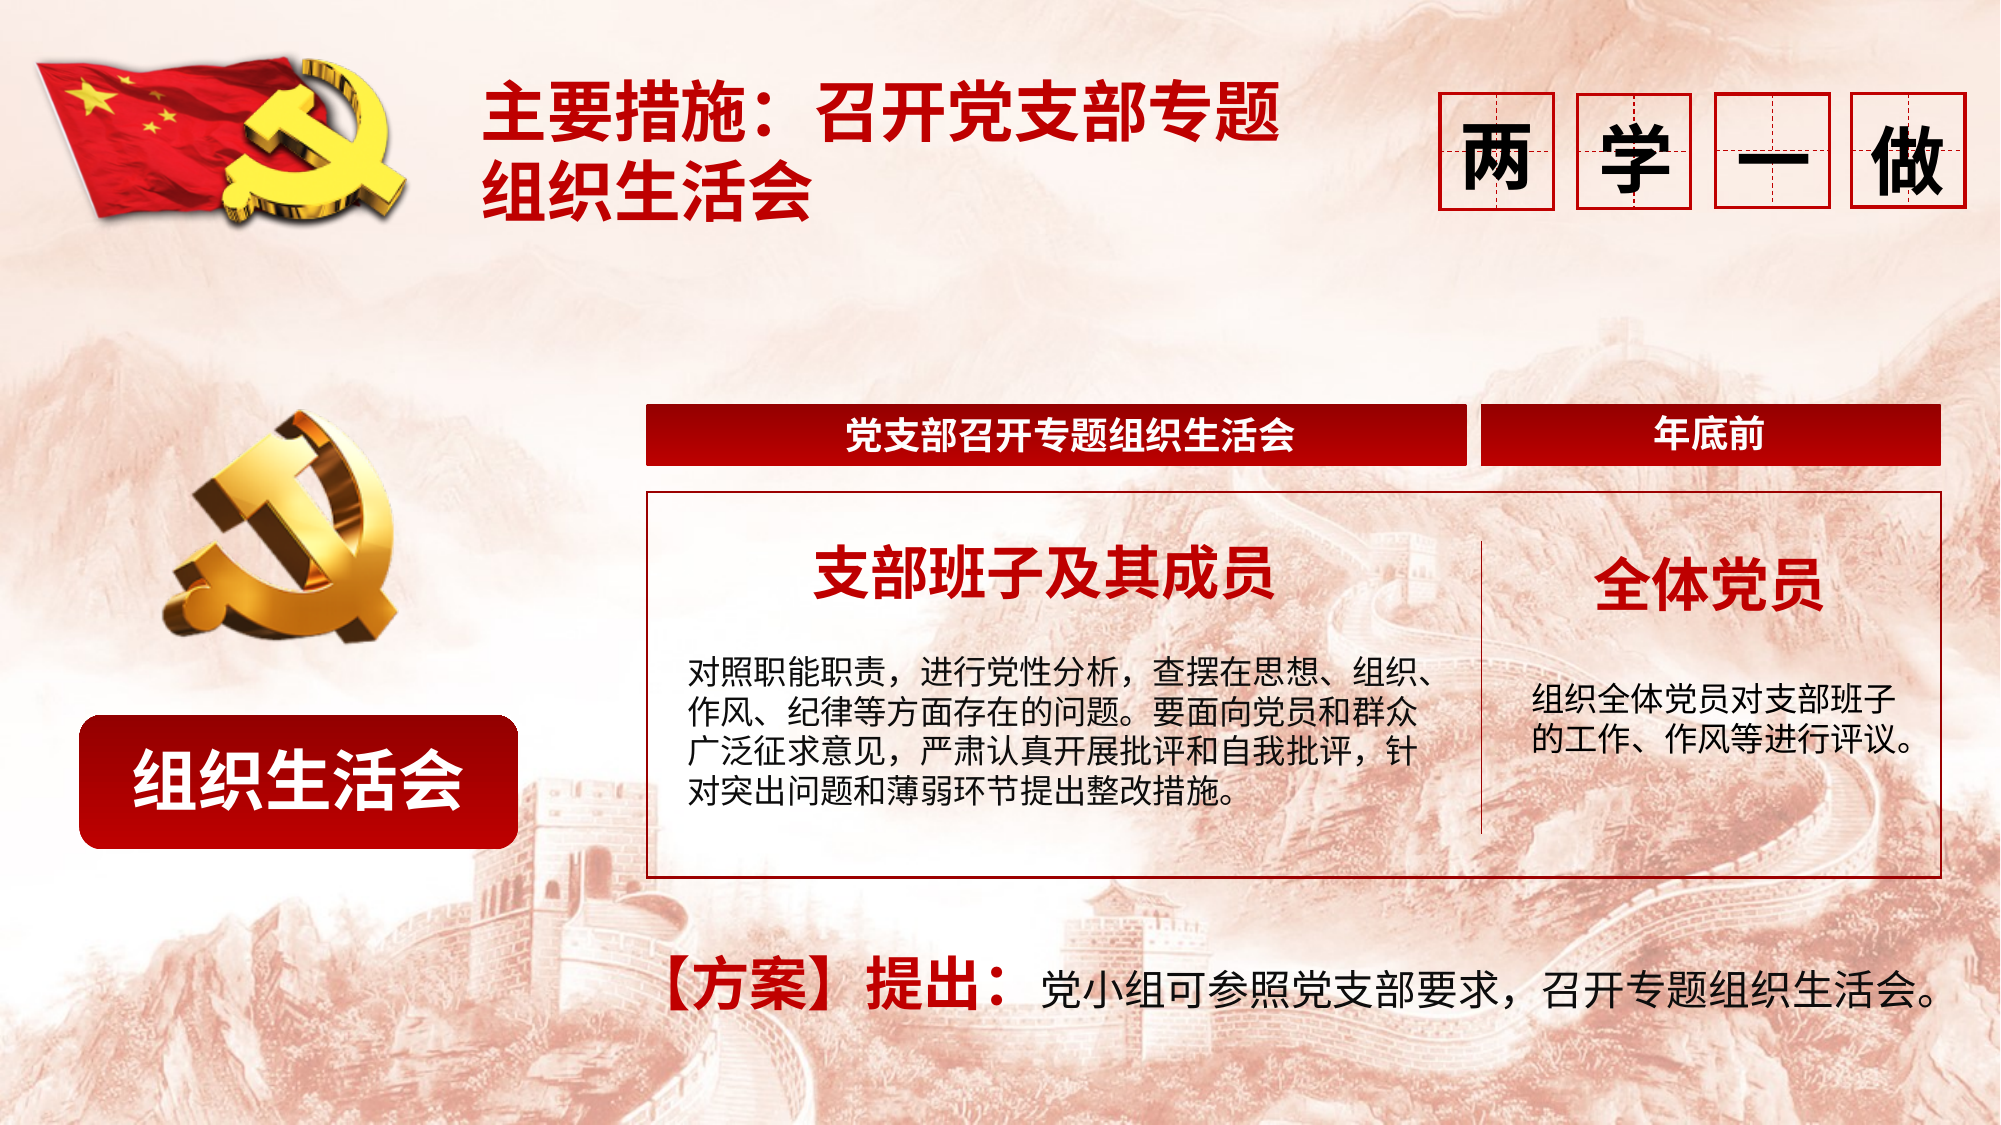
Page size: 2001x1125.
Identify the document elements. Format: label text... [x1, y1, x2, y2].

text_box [1481, 402, 1941, 466]
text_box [1577, 94, 1691, 209]
text_box [646, 491, 1942, 879]
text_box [79, 714, 518, 861]
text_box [29, 49, 414, 235]
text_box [646, 404, 1467, 466]
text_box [1851, 93, 1966, 208]
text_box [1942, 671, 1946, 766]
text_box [1715, 93, 1830, 208]
text_box 【方案】提出：党小组可参照党支部要求，召开专题组织生活会。 [618, 939, 1974, 1025]
text_box 主要措施：召开党支部专题组织生活会 [465, 62, 1314, 241]
picture [0, 0, 2001, 1125]
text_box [1440, 93, 1554, 210]
